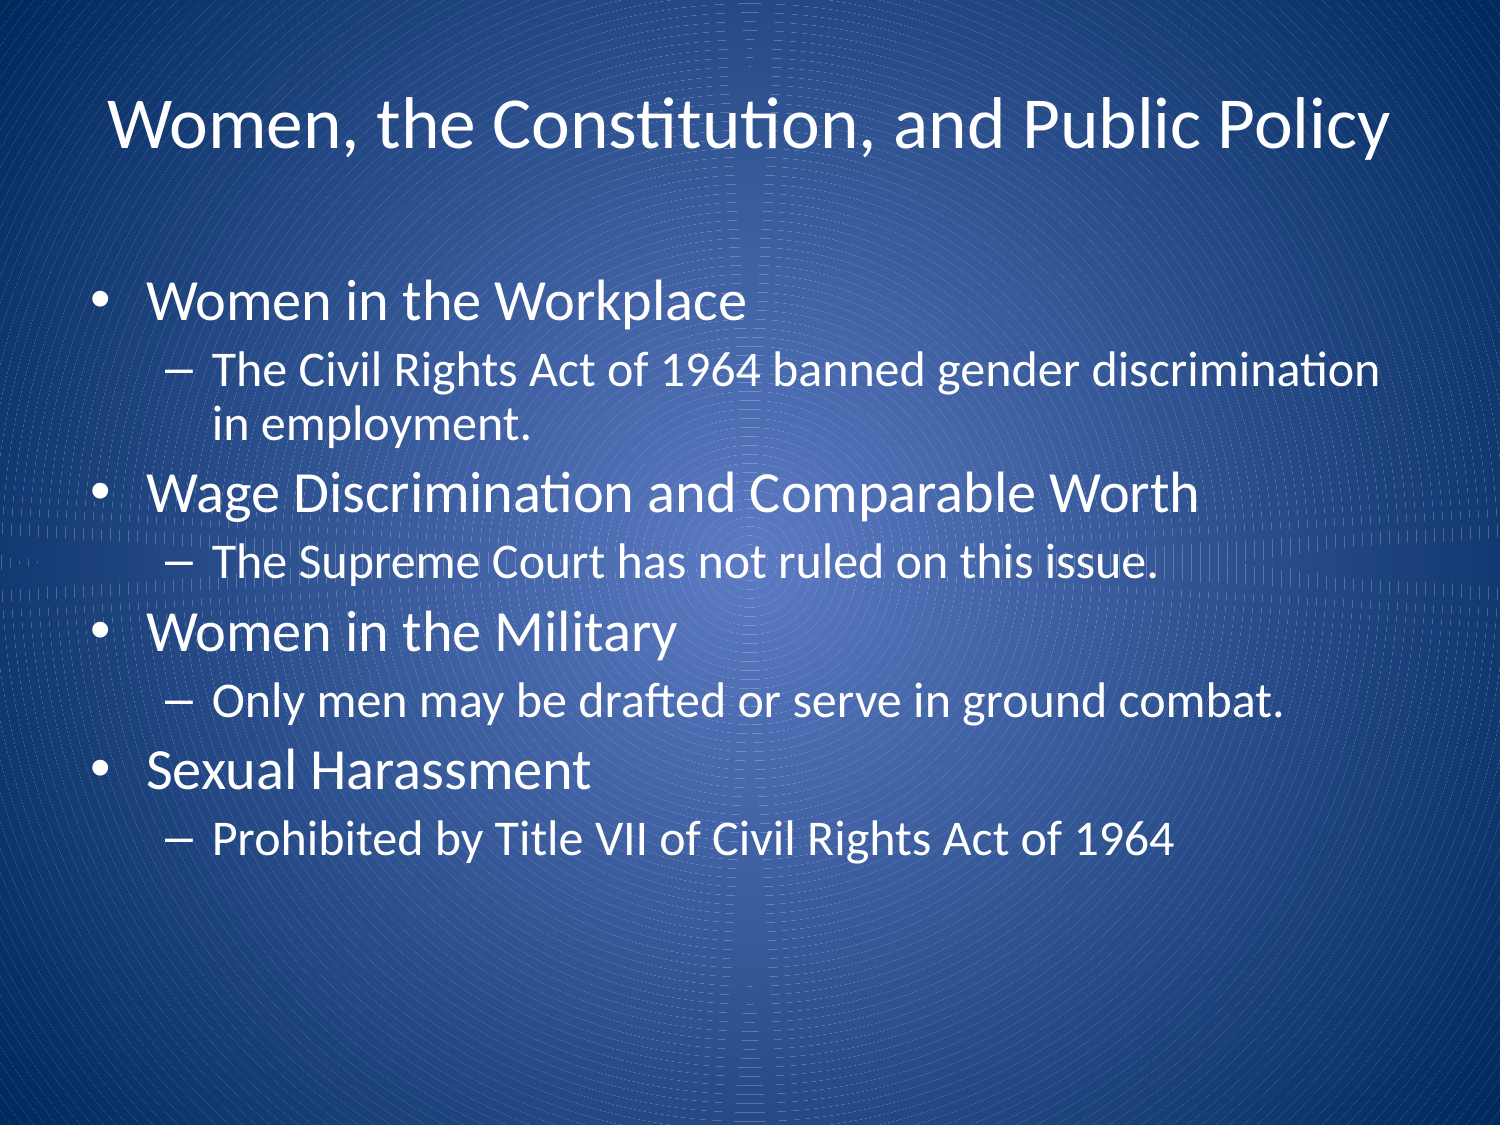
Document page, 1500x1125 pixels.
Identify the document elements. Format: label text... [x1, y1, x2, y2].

title Women, the Constitution, and Public Policy [75, 24, 1425, 213]
list Women in the Workplace The Civil Rights Act of 1964 banned gender discrimination in employment. Wage Discrimination and Comparable Worth The Supreme Court has not ruled on this issue. Women in the Military Only men may be drafted or serve in ground combat. Sexual Harassment Prohibited by Title VII of Civil Rights Act of 1964 [75, 262, 1425, 1005]
